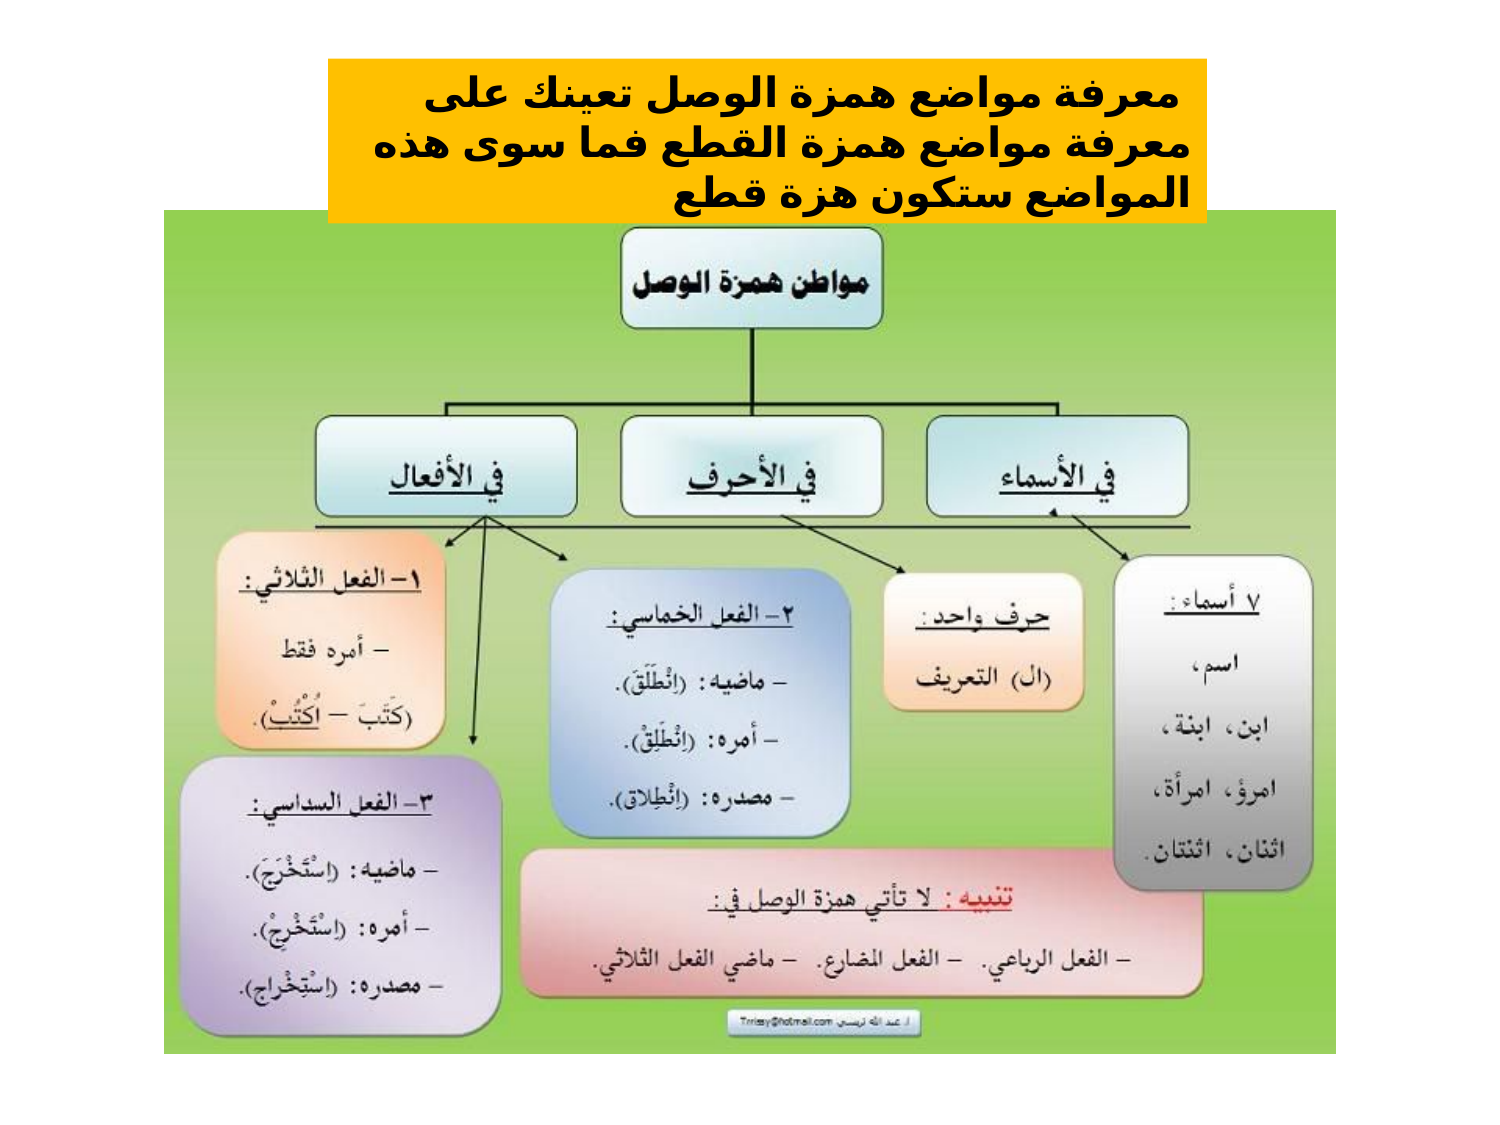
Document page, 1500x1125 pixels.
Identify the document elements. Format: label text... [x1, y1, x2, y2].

picture [163, 210, 1337, 1054]
text_box معرفة مواضع همزة الوصل تعينك على معرفة مواضع همزة القطع فما سوى هذه المواضع ستكون هزة قطع [328, 58, 1207, 209]
